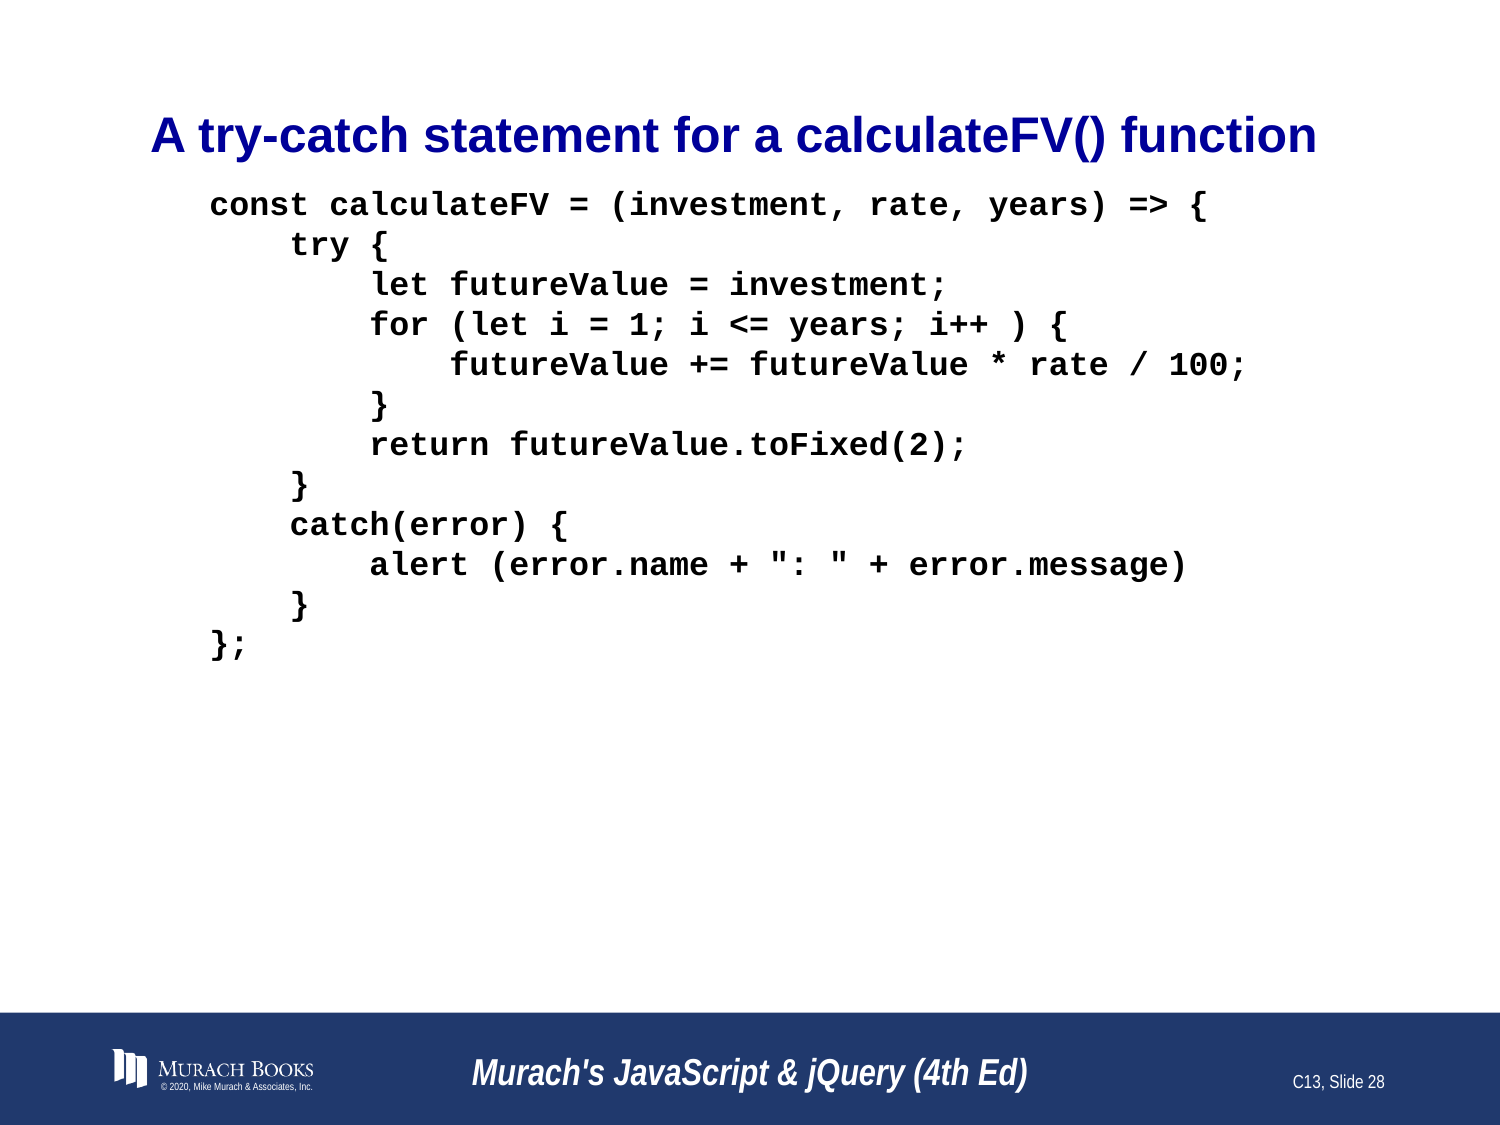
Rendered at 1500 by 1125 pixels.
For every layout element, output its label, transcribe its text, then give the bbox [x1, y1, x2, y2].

list const calculateFV = (investment, rate, years) => { try { let futureValue = investment; for (let i = 1; i <= years; i++ ) { futureValue += futureValue * rate / 100; } return futureValue.toFixed(2); } catch(error) { alert (error.name + ": " + error.message) } }; [137, 174, 1350, 975]
title A try-catch statement for a calculateFV() function [150, 102, 1350, 164]
slide_number Murach's JavaScript & jQuery (4th Ed) [463, 1025, 1050, 1100]
slide_number C13, Slide 28 [1087, 1025, 1400, 1100]
footer © 2020, Mike Murach & Associates, Inc. [12, 1025, 463, 1100]
